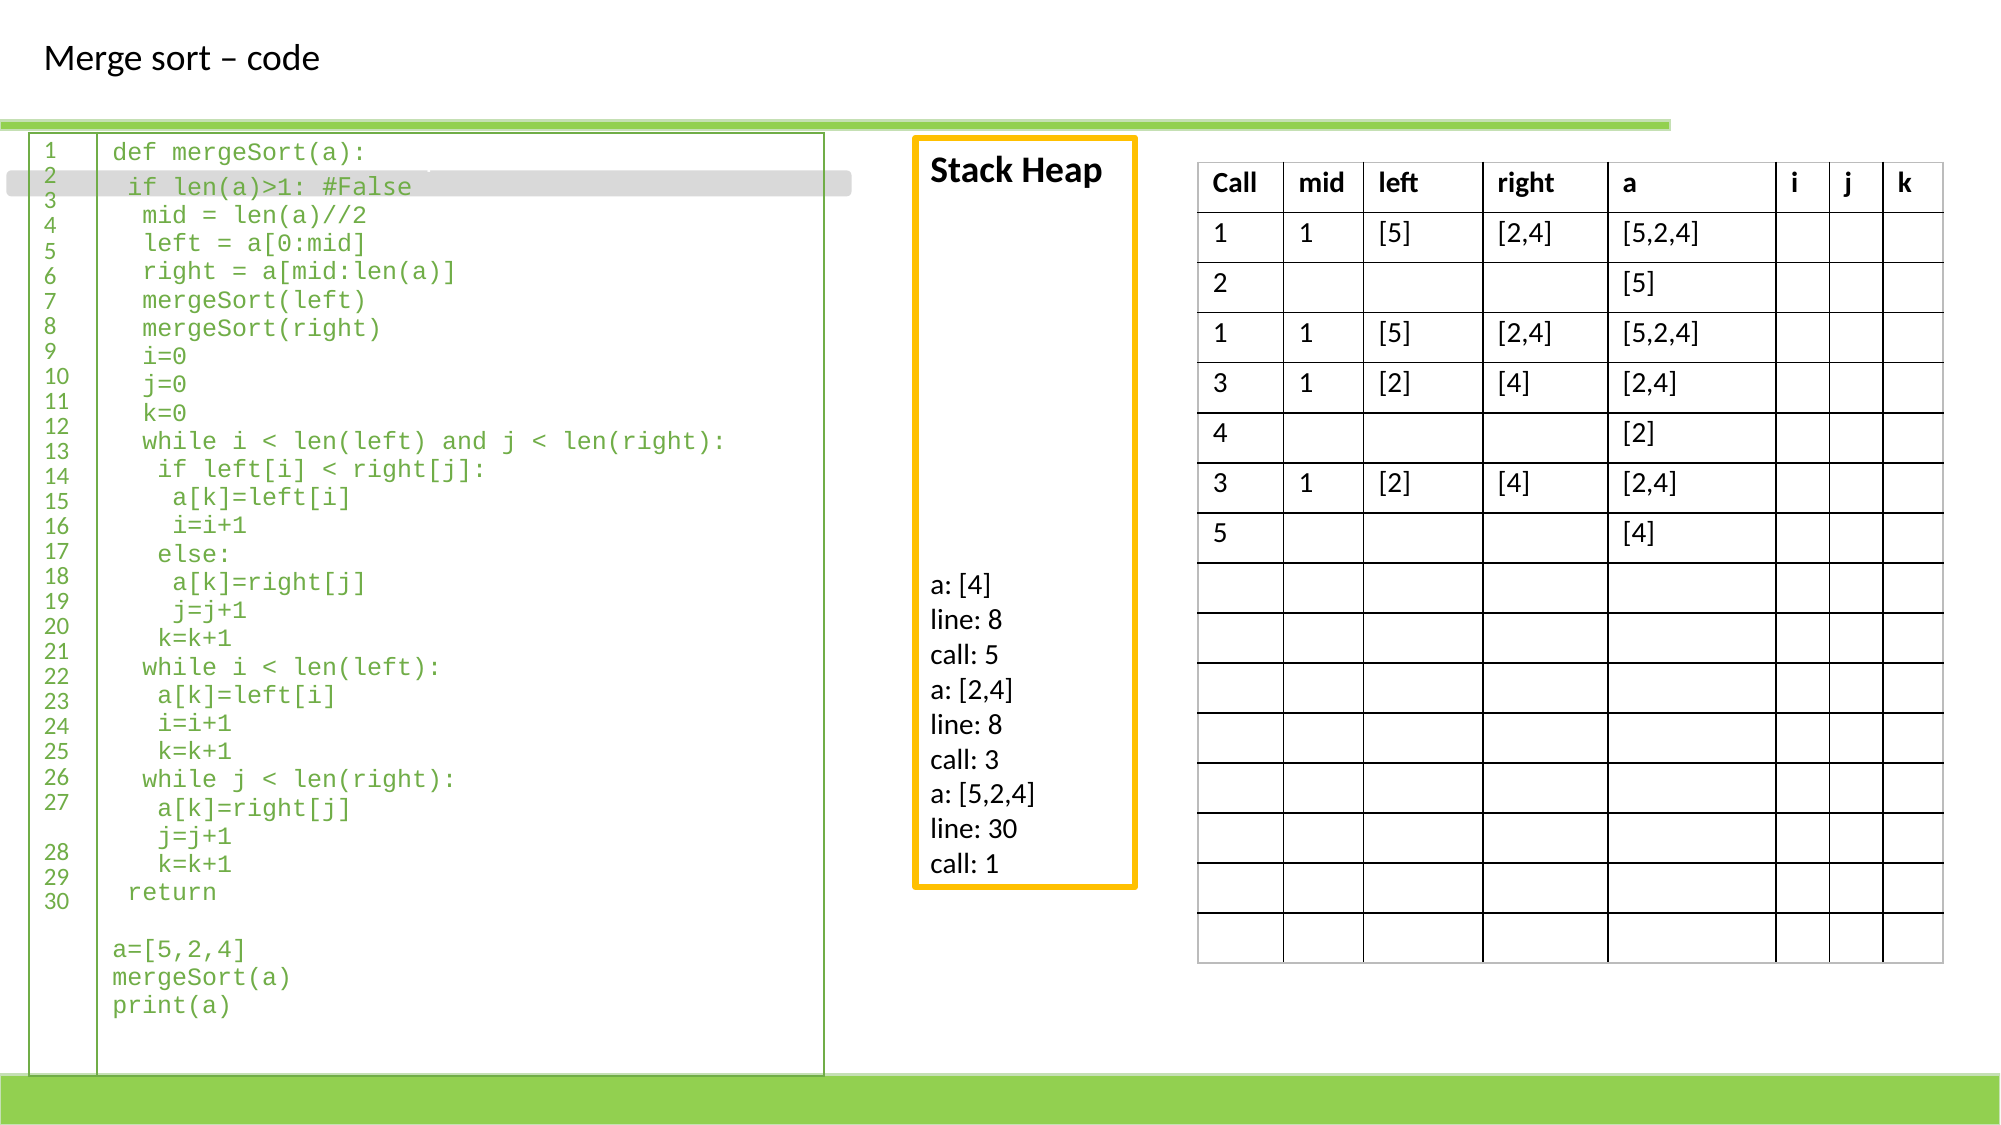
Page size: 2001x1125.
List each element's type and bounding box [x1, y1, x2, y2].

table_header [30, 134, 96, 1075]
table_cell [1609, 814, 1775, 862]
table_cell [1884, 414, 1942, 462]
table_cell [1609, 263, 1775, 312]
table_cell [1609, 514, 1775, 562]
table_cell [1884, 664, 1942, 712]
table_cell [1777, 714, 1829, 762]
table_cell [1777, 313, 1829, 362]
table_cell [1364, 363, 1482, 412]
table_cell [1777, 914, 1829, 962]
table_cell [1484, 664, 1607, 712]
table_cell [1884, 363, 1942, 412]
table_cell [1777, 664, 1829, 712]
table_cell [1609, 213, 1775, 262]
table_cell [1484, 464, 1607, 512]
table_cell [1364, 864, 1482, 912]
table_header [98, 134, 823, 1075]
table_header [1364, 163, 1482, 212]
table_cell [1884, 514, 1942, 562]
table_cell [1830, 564, 1882, 612]
table_cell [1284, 814, 1363, 862]
table_cell [1284, 664, 1363, 712]
table_cell [1830, 614, 1882, 662]
table_header [1884, 163, 1942, 212]
table_cell [1364, 514, 1482, 562]
table_cell [1284, 764, 1363, 812]
table_cell [1364, 564, 1482, 612]
table_cell [1609, 414, 1775, 462]
table_cell [1609, 464, 1775, 512]
table_cell [1199, 914, 1283, 962]
text_box [6, 170, 28, 197]
table_cell [1830, 814, 1882, 862]
table_cell [1199, 764, 1283, 812]
table_cell [1830, 464, 1882, 512]
table_cell [1830, 363, 1882, 412]
table_cell [1777, 263, 1829, 312]
table_cell [1609, 564, 1775, 612]
table_cell [1484, 263, 1607, 312]
table_cell [1609, 714, 1775, 762]
table_header [1777, 163, 1829, 212]
table_cell [1484, 814, 1607, 862]
table_cell [1884, 714, 1942, 762]
table_cell [1284, 564, 1363, 612]
table_cell [1364, 764, 1482, 812]
table_cell [1777, 864, 1829, 912]
table_header [1609, 163, 1775, 212]
table_cell [1199, 714, 1283, 762]
table_cell [1884, 263, 1942, 312]
table_cell [1284, 914, 1363, 962]
table_cell [1884, 614, 1942, 662]
table_header [1199, 163, 1283, 212]
table_cell [1884, 814, 1942, 862]
table_cell [1609, 864, 1775, 912]
table_cell [1284, 614, 1363, 662]
table_cell [1884, 864, 1942, 912]
table_cell [1199, 614, 1283, 662]
table_cell [1484, 514, 1607, 562]
table_cell [1199, 313, 1283, 362]
table_cell [1284, 313, 1363, 362]
table_cell [1199, 814, 1283, 862]
table_cell [1364, 313, 1482, 362]
table_cell [1364, 614, 1482, 662]
table_cell [1777, 363, 1829, 412]
table_cell [1777, 764, 1829, 812]
table_cell [1199, 664, 1283, 712]
table_cell [1484, 213, 1607, 262]
table_cell [1199, 464, 1283, 512]
table_cell [1484, 614, 1607, 662]
table_cell [1830, 414, 1882, 462]
text_box [825, 170, 852, 197]
table_cell [1284, 714, 1363, 762]
table_cell [1284, 363, 1363, 412]
table_cell [1777, 414, 1829, 462]
table_cell [1884, 213, 1942, 262]
table_cell [1484, 313, 1607, 362]
table_cell [1830, 313, 1882, 362]
text_box [915, 137, 1135, 888]
table_cell [1199, 414, 1283, 462]
table_cell [1830, 714, 1882, 762]
table_cell [1364, 714, 1482, 762]
table_cell [1364, 213, 1482, 262]
table_cell [1284, 864, 1363, 912]
table_cell [1364, 914, 1482, 962]
table_cell [1484, 714, 1607, 762]
table_cell [1777, 514, 1829, 562]
table_cell [1609, 614, 1775, 662]
table_cell [1830, 864, 1882, 912]
table_cell [1884, 764, 1942, 812]
table_cell [1199, 514, 1283, 562]
table_cell [1364, 664, 1482, 712]
table_cell [1884, 313, 1942, 362]
table_header [1284, 163, 1363, 212]
table_cell [1284, 414, 1363, 462]
table_cell [1884, 564, 1942, 612]
table_cell [1284, 213, 1363, 262]
table_cell [1609, 914, 1775, 962]
table_cell [1884, 914, 1942, 962]
table_cell [1284, 464, 1363, 512]
table_cell [1884, 464, 1942, 512]
table_cell [1830, 764, 1882, 812]
table_header [1830, 163, 1882, 212]
text_box [28, 25, 1072, 86]
table_cell [1830, 914, 1882, 962]
table_cell [1484, 363, 1607, 412]
table_cell [1777, 614, 1829, 662]
table_header [1484, 163, 1607, 212]
table_cell [1777, 464, 1829, 512]
table_cell [1484, 914, 1607, 962]
table_cell [1830, 514, 1882, 562]
table_cell [1484, 564, 1607, 612]
table_cell [1199, 363, 1283, 412]
table_cell [1199, 864, 1283, 912]
table_cell [1484, 864, 1607, 912]
table_cell [1777, 564, 1829, 612]
table_cell [1364, 814, 1482, 862]
table_cell [1609, 664, 1775, 712]
table_cell [1284, 514, 1363, 562]
table_cell [1364, 464, 1482, 512]
table_cell [1484, 414, 1607, 462]
table_cell [1199, 213, 1283, 262]
table_cell [1364, 263, 1482, 312]
table_cell [1830, 213, 1882, 262]
table_cell [1284, 263, 1363, 312]
table_cell [1364, 414, 1482, 462]
table_cell [1609, 363, 1775, 412]
table_cell [1777, 213, 1829, 262]
table_cell [1199, 564, 1283, 612]
table_cell [1199, 263, 1283, 312]
table_cell [1609, 313, 1775, 362]
table_cell [1484, 764, 1607, 812]
table_cell [1609, 764, 1775, 812]
table_cell [1830, 263, 1882, 312]
table_cell [1777, 814, 1829, 862]
table_cell [1830, 664, 1882, 712]
